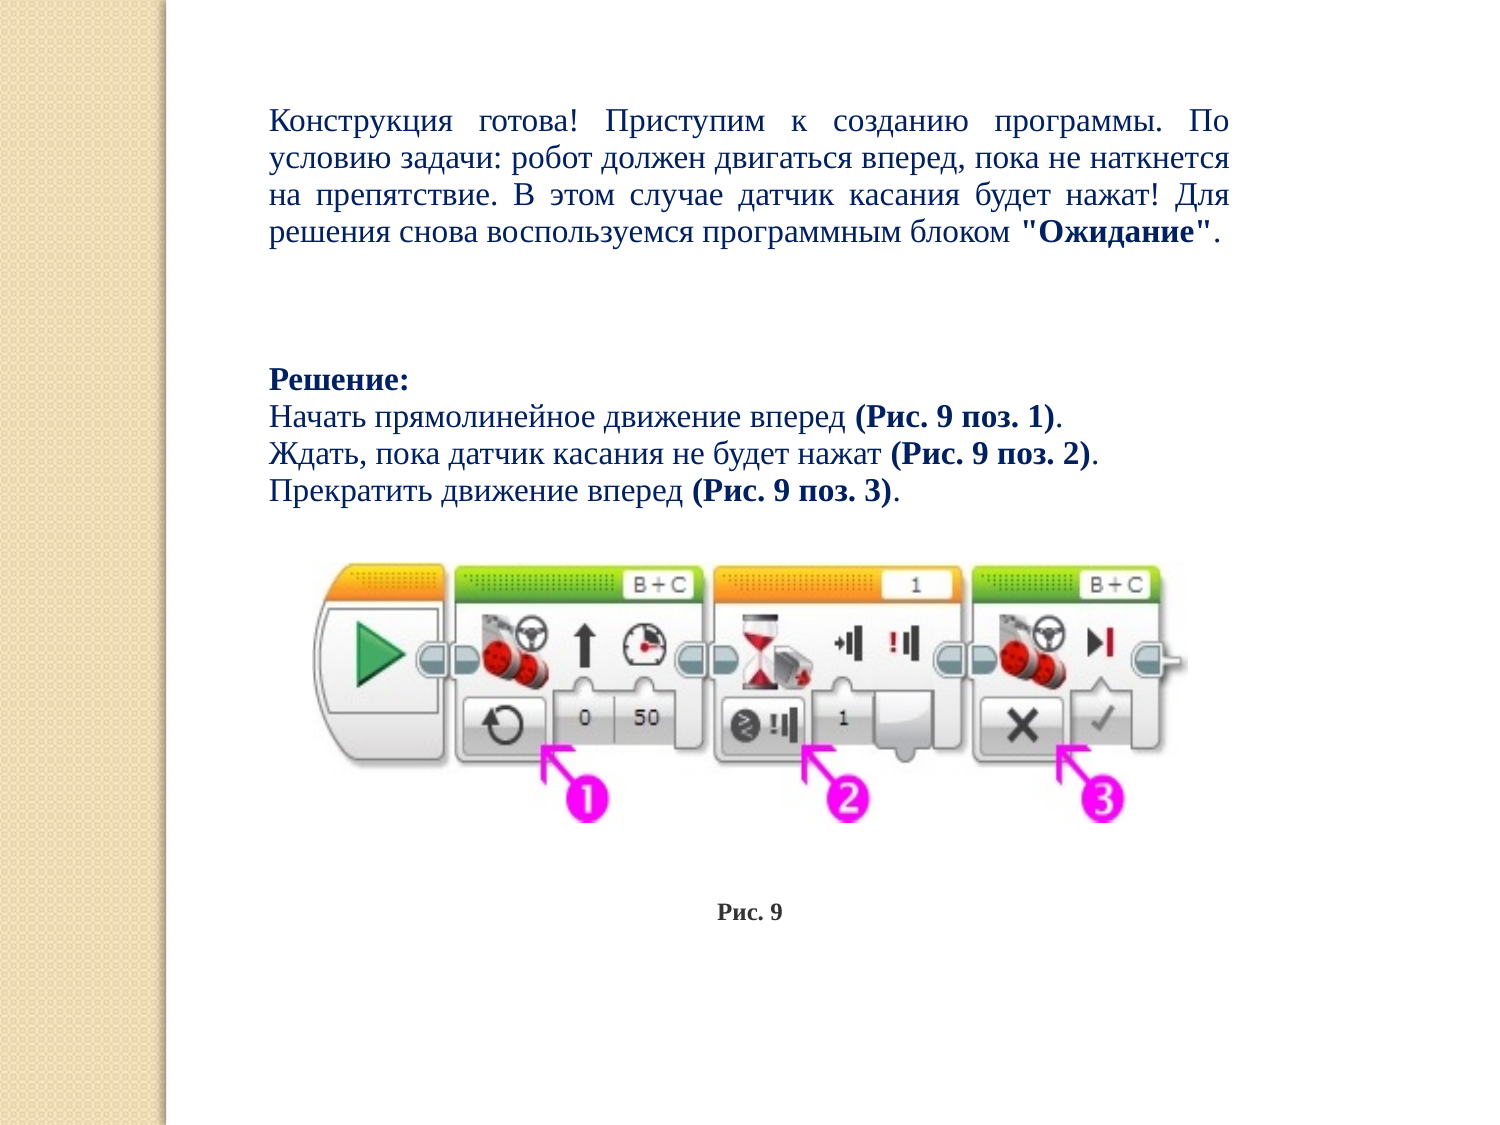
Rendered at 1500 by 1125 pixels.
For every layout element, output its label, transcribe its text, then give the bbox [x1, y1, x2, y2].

table_header Конструкция готова! Приступим к созданию программы. По условию задачи: робот должен двигаться вперед, пока не наткнется на препятствие. В этом случае датчик касания будет нажат! Для решения снова воспользуемся программным блоком "Ожидание". Решение: Начать прямолинейное движение вперед (Рис. 9 поз. 1). Ждать, пока датчик касания не будет нажат (Рис. 9 поз. 2). Прекратить движение вперед (Рис. 9 поз. 3). Рис. 9 [250, 102, 1250, 1027]
picture [312, 562, 1188, 823]
